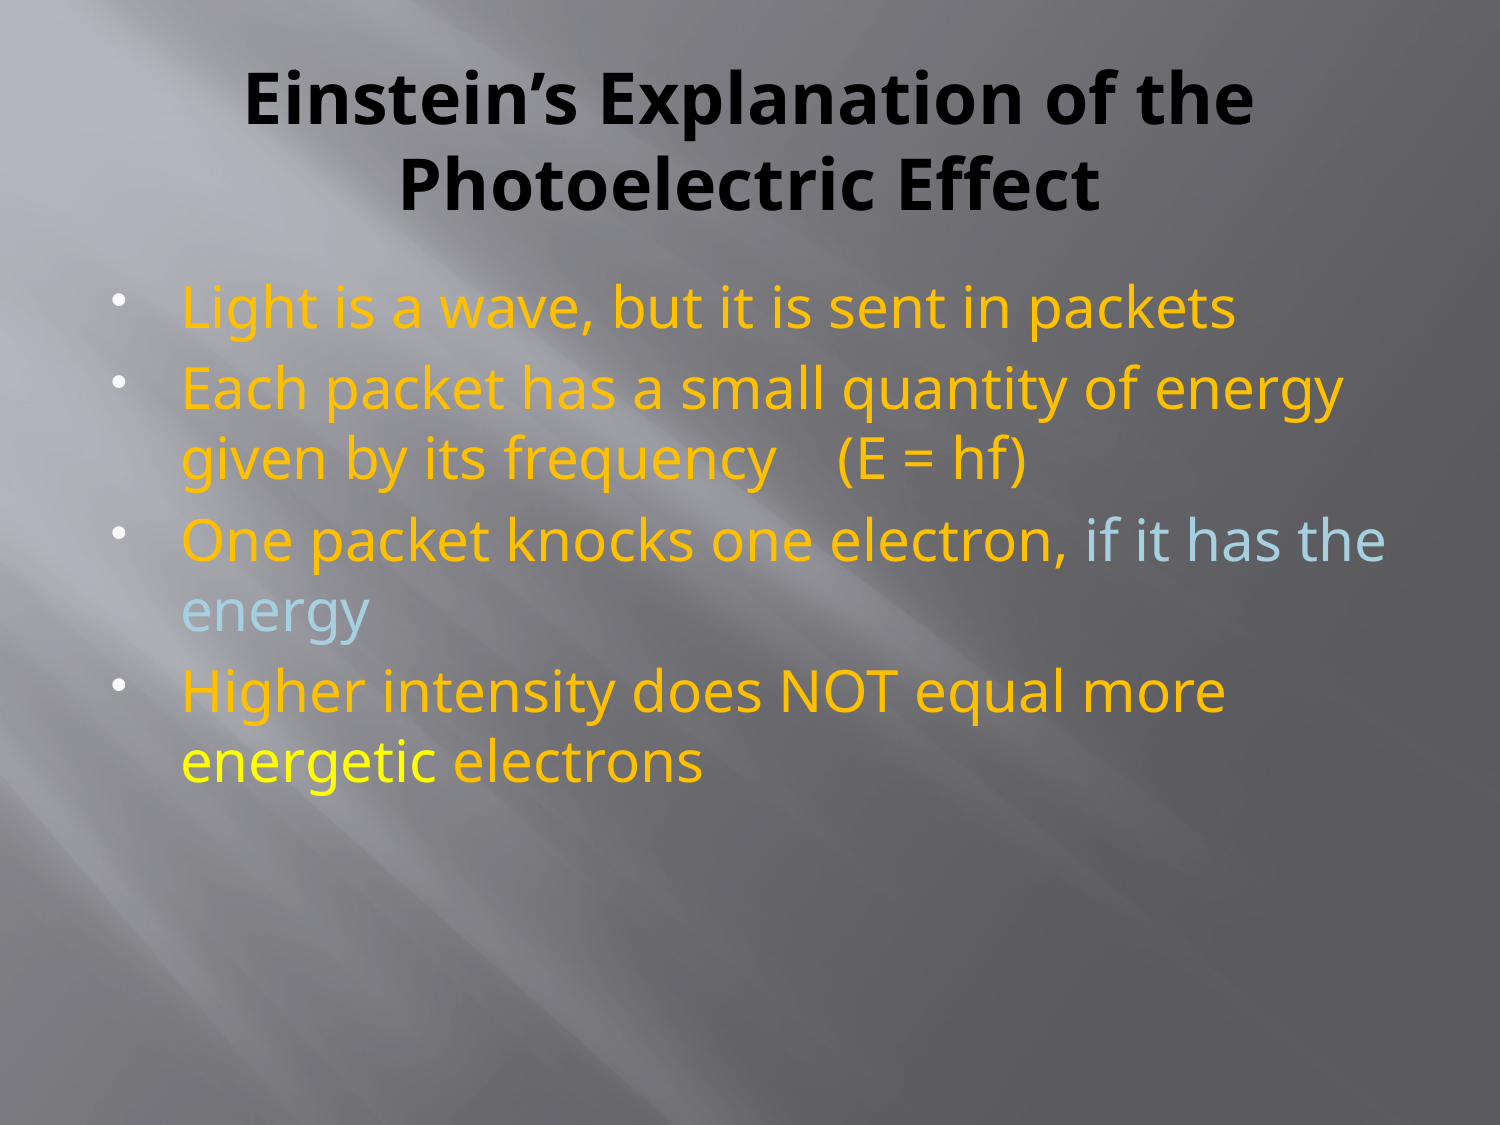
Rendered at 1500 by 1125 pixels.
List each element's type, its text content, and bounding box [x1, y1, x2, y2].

list Light is a wave, but it is sent in packets Each packet has a small quantity of energy given by its frequency (E = hf) One packet knocks one electron, if it has the energy Higher intensity does NOT equal more energetic electrons [74, 262, 1426, 1036]
title Einstein’s Explanation of the Photoelectric Effect [75, 45, 1425, 233]
